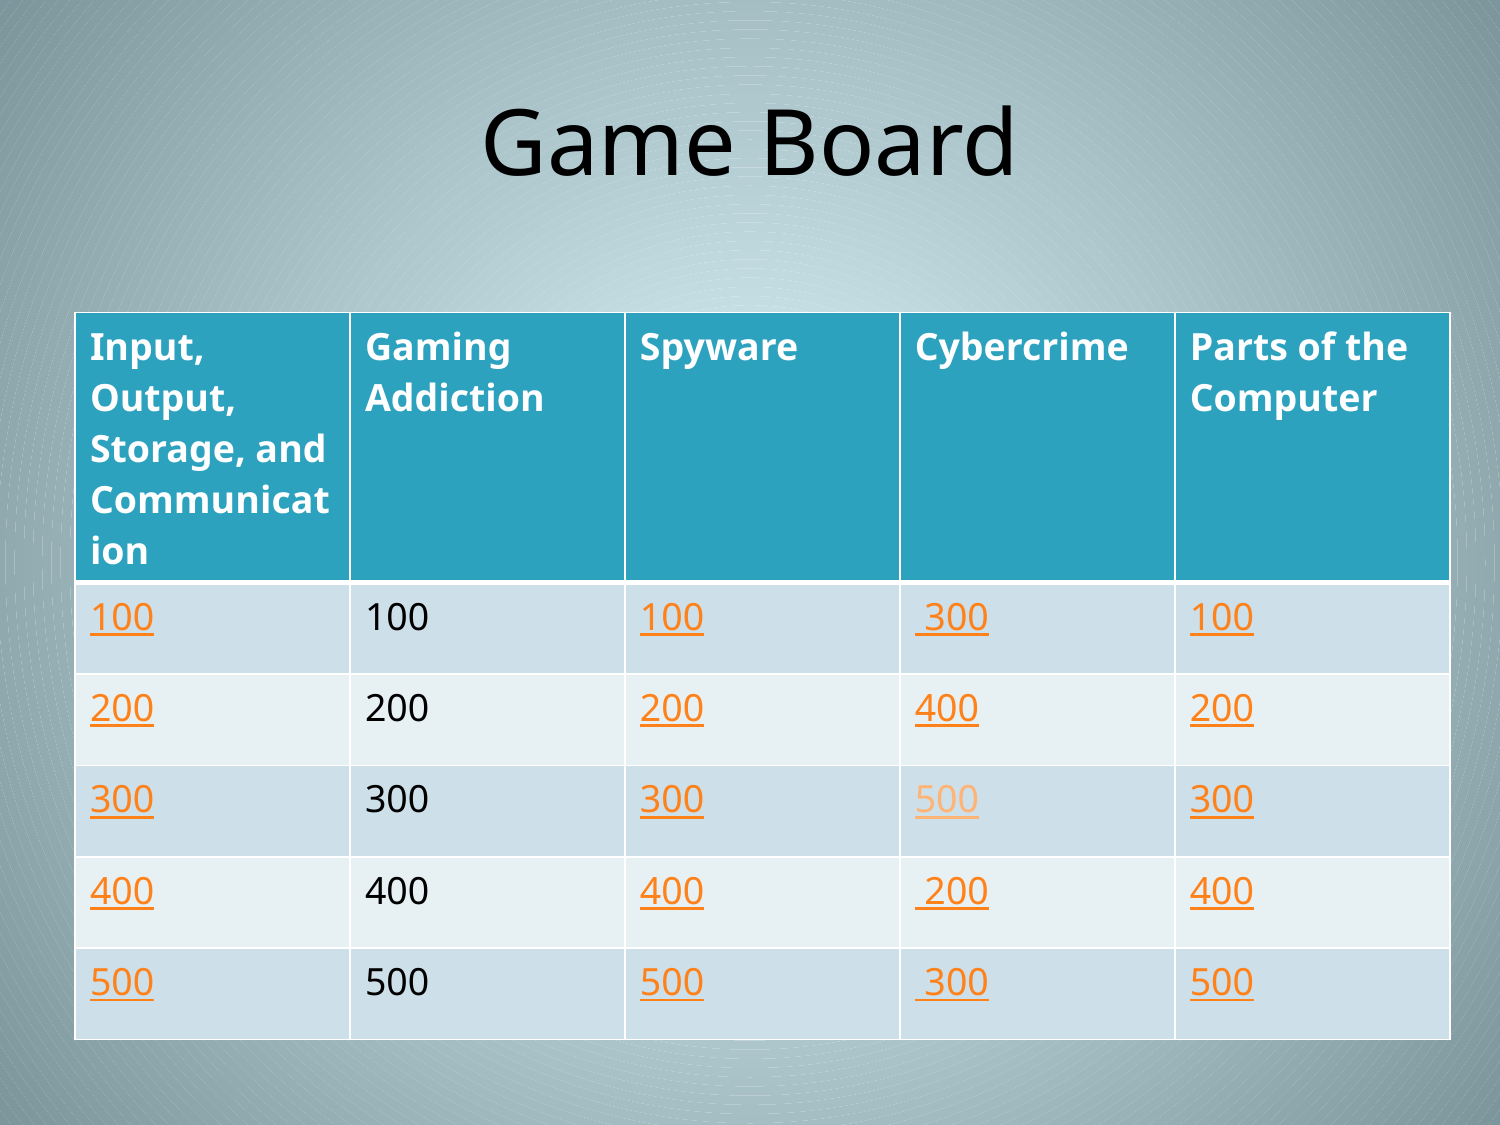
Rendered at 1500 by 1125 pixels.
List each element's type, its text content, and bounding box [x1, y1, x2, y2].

table_cell 300 [1176, 766, 1449, 856]
table_cell 100 [351, 585, 624, 673]
table_cell 500 [1176, 949, 1449, 1039]
table_cell 400 [76, 858, 349, 947]
table_header Cybercrime [901, 313, 1174, 580]
table_cell 400 [626, 858, 899, 947]
table_cell 400 [901, 675, 1174, 765]
table_cell 200 [1176, 675, 1449, 765]
table_cell 200 [76, 675, 349, 765]
table_cell 500 [76, 949, 349, 1039]
table_cell 400 [1176, 858, 1449, 947]
table_cell 300 [901, 949, 1174, 1039]
table_cell 500 [351, 949, 624, 1039]
table_header Parts of the Computer [1176, 313, 1449, 580]
table_cell 500 [626, 949, 899, 1039]
table_cell 300 [901, 585, 1174, 673]
table_header Gaming Addiction [351, 313, 624, 580]
table_cell 100 [626, 585, 899, 673]
title Game Board [75, 45, 1425, 233]
table_cell 200 [901, 858, 1174, 947]
table_cell 200 [351, 675, 624, 765]
table_cell 300 [626, 766, 899, 856]
table_cell 300 [351, 766, 624, 856]
table_cell 500 [901, 766, 1174, 856]
table_cell 100 [76, 585, 349, 673]
table_cell 300 [76, 766, 349, 856]
table_header Input, Output, Storage, and Communication [76, 313, 349, 580]
table_cell 100 [1176, 585, 1449, 673]
table_cell 400 [351, 858, 624, 947]
table_header Spyware [626, 313, 899, 580]
table_cell 200 [626, 675, 899, 765]
